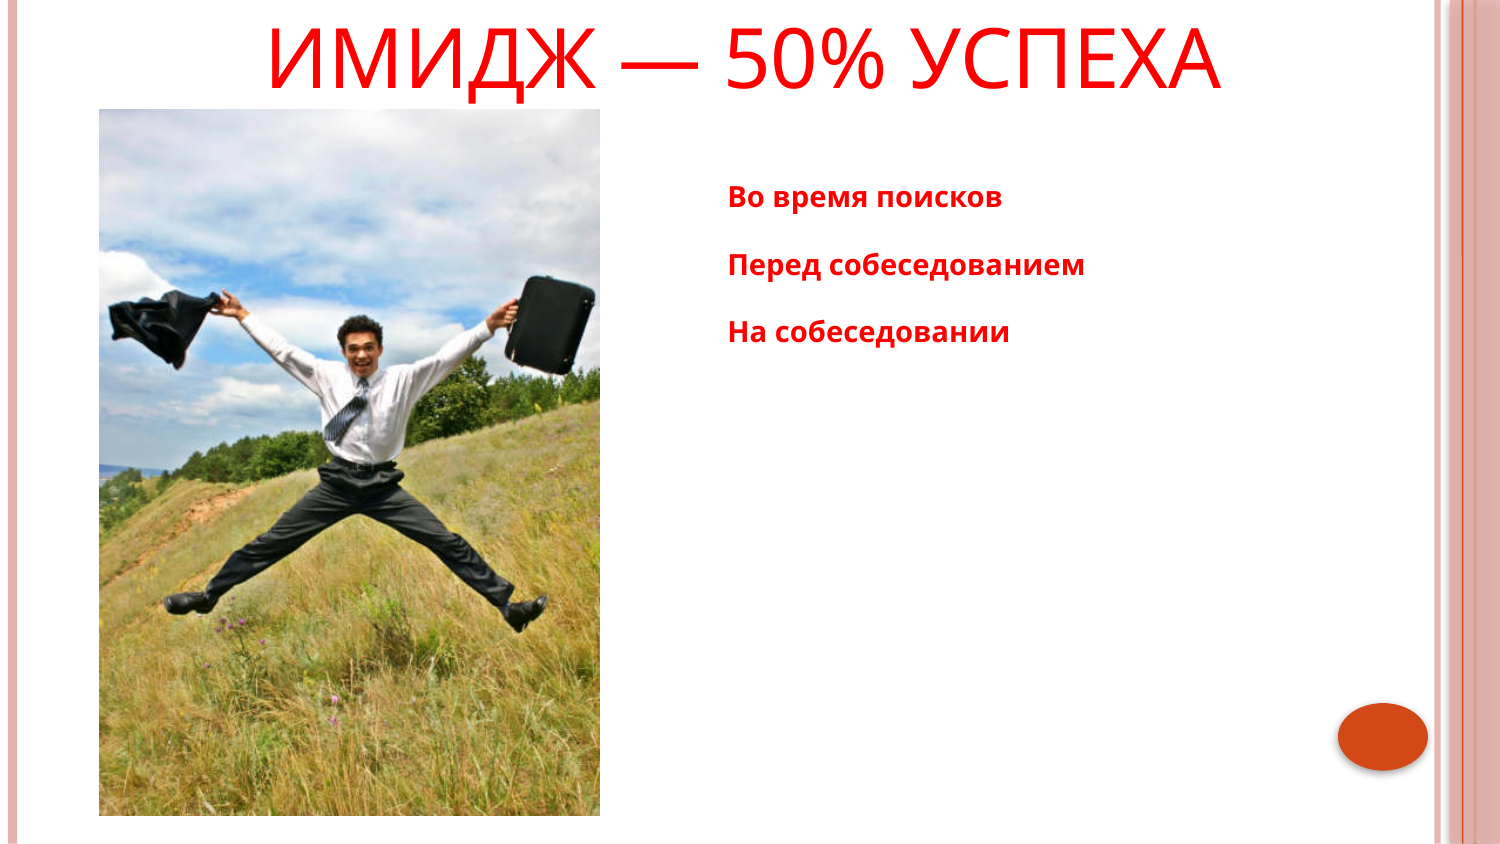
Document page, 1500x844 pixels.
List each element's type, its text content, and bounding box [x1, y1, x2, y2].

picture [99, 108, 601, 817]
title Имидж — 50% успеха [249, 0, 1500, 113]
text_box Во время поисков Перед собеседованием На собеседовании [712, 113, 1438, 694]
